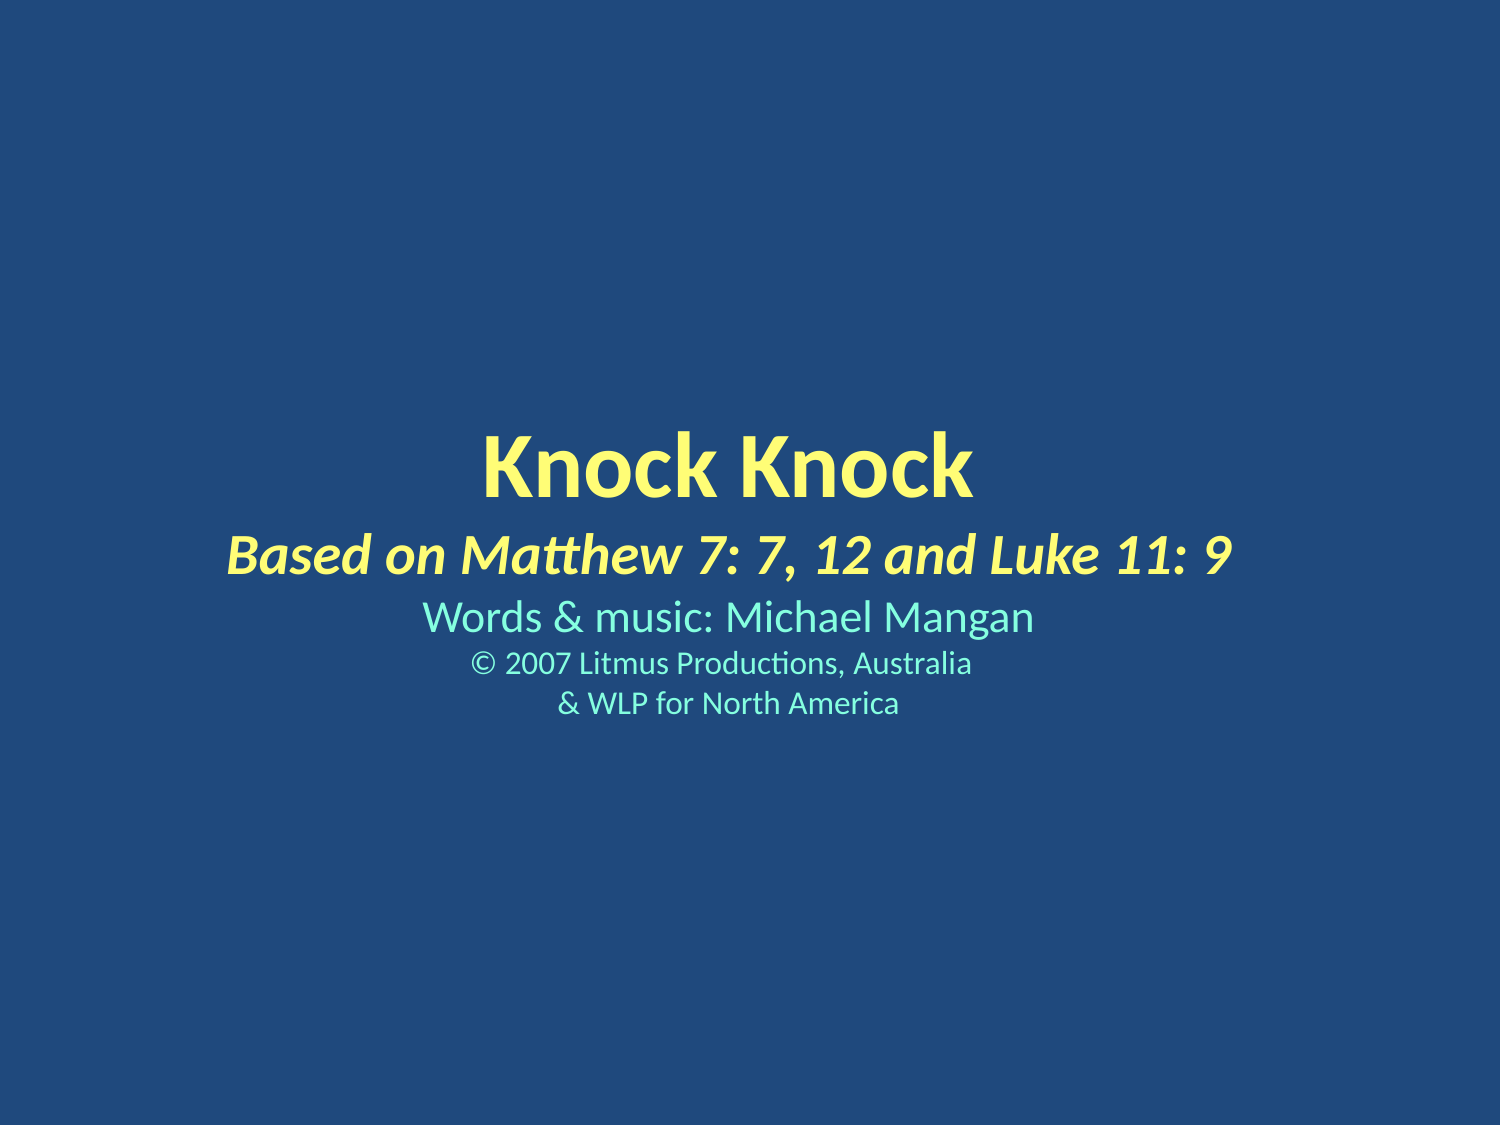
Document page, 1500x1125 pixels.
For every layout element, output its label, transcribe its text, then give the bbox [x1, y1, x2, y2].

text_box Knock Knock Based on Matthew 7: 7, 12 and Luke 11: 9 Words & music: Michael Mangan © 2007 Litmus Productions, Australia & WLP for North America [41, 403, 1417, 722]
